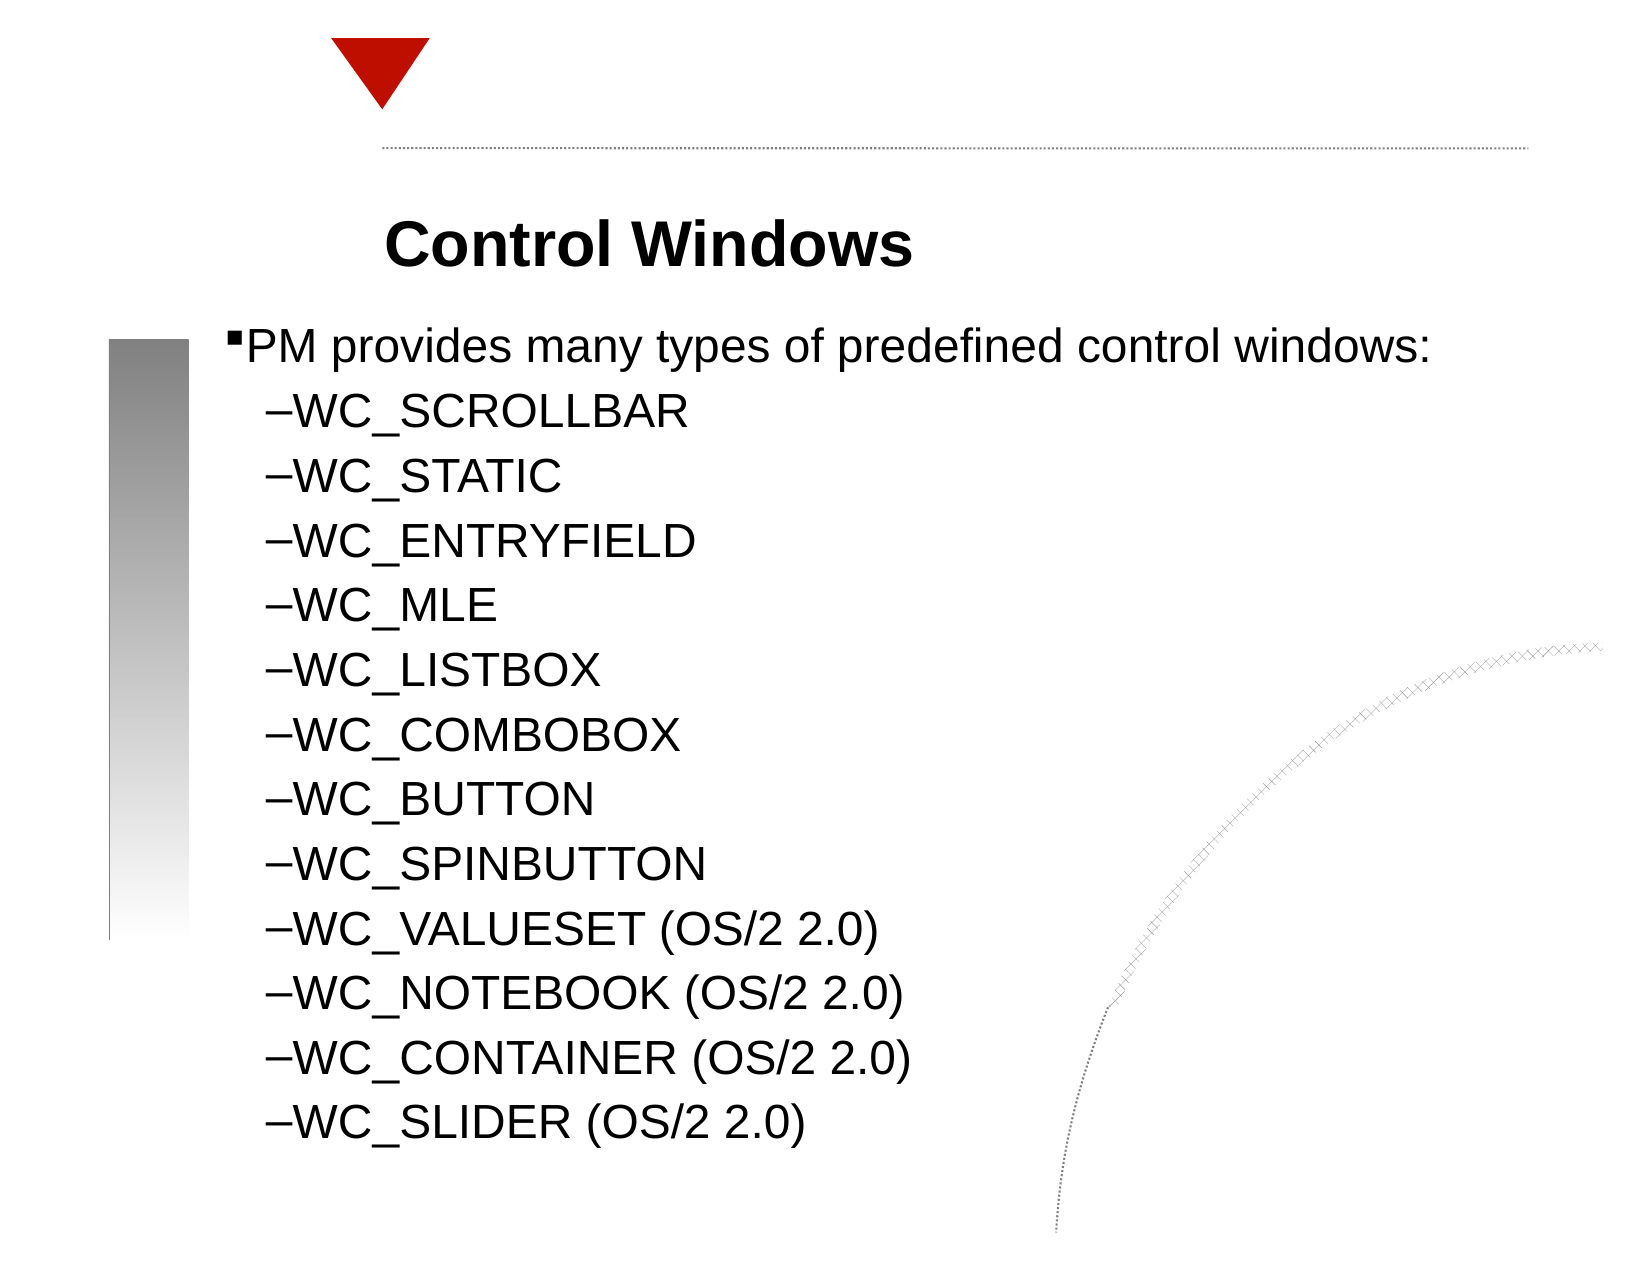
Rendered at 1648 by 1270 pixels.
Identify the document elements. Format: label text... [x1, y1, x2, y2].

text_box Control Windows [384, 202, 1538, 280]
text_box PM provides many types of predefined control windows: WC_SCROLLBAR WC_STATIC WC_ENTRYFIELD WC_MLE WC_LISTBOX WC_COMBOBOX WC_BUTTON WC_SPINBUTTON WC_VALUESET (OS/2 2.0) WC_NOTEBOOK (OS/2 2.0) WC_CONTAINER (OS/2 2.0) WC_SLIDER (OS/2 2.0) [223, 315, 1531, 1149]
